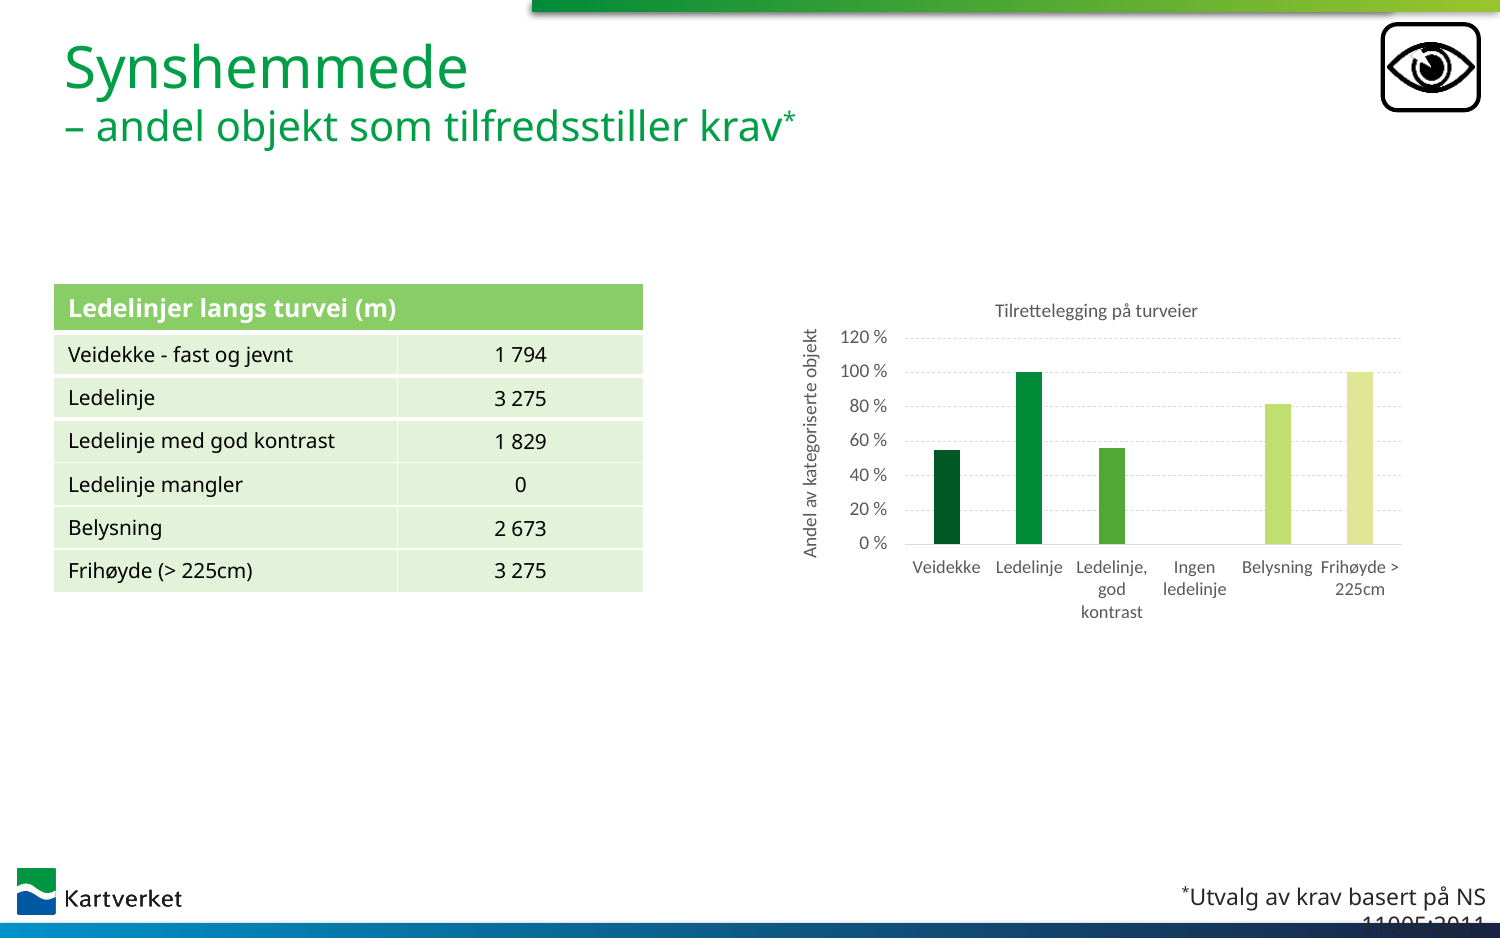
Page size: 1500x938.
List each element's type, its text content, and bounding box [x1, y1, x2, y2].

table_cell 1 829 [398, 421, 643, 462]
table_cell Frihøyde (> 225cm) [54, 550, 397, 592]
table_cell Ledelinje mangler [54, 463, 397, 505]
table_cell 3 275 [398, 550, 643, 592]
table_cell Ledelinje med god kontrast [54, 421, 397, 462]
picture [791, 291, 1402, 630]
table_cell Belysning [54, 507, 397, 548]
table_cell Veidekke - fast og jevnt [54, 335, 397, 374]
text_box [1382, 24, 1480, 111]
text_box Synshemmede – andel objekt som tilfredsstiller krav* [49, 24, 1431, 158]
table_cell 0 [398, 463, 643, 505]
table_cell 2 673 [398, 507, 643, 548]
table_cell 1 794 [398, 335, 643, 374]
text_box *Utvalg av krav basert på NS 11005:2011 [1068, 873, 1500, 938]
table_cell 3 275 [398, 378, 643, 417]
table_header Ledelinjer langs turvei (m) [54, 284, 643, 330]
table_cell Ledelinje [54, 378, 397, 417]
